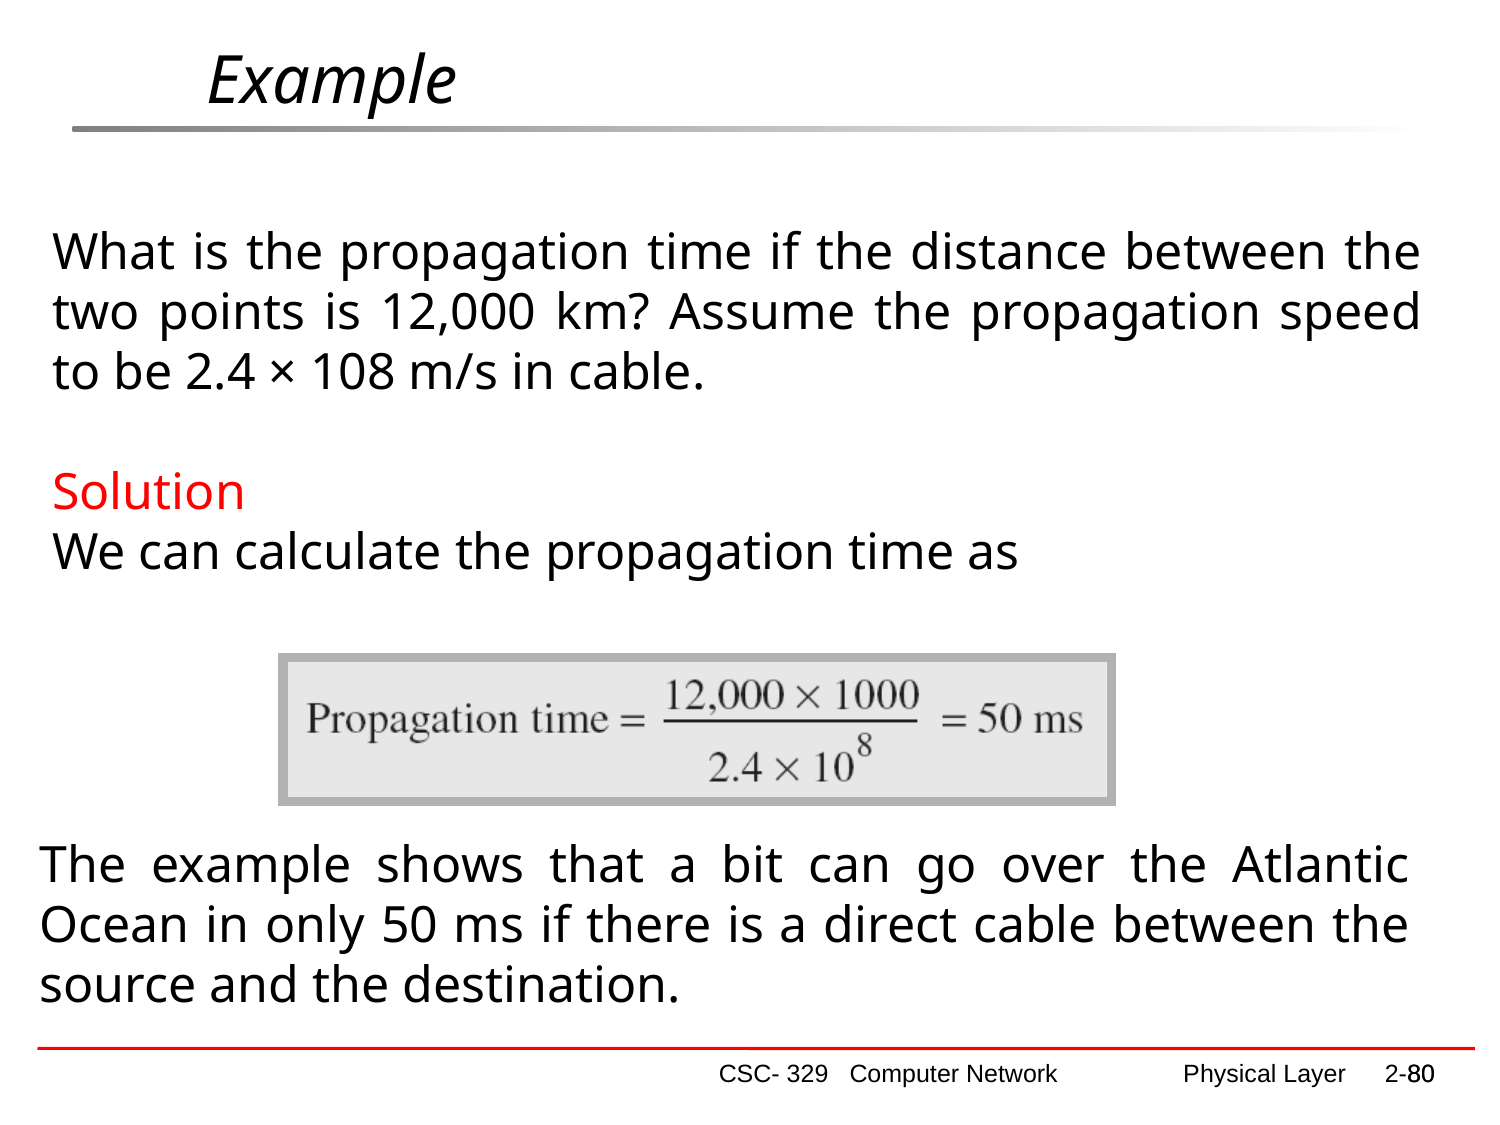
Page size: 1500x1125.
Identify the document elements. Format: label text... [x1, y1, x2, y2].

text_box [72, 126, 1423, 132]
picture [287, 661, 1107, 797]
text_box Example [191, 29, 474, 125]
text_box What is the propagation time if the distance between the two points is 12,000 km? Assume the propagation speed to be 2.4 × 108 m/s in cable. Solution We can calculate the propagation time as [37, 212, 1438, 588]
footer CSC- 329 Computer Network Physical Layer [532, 1049, 1338, 1125]
slide_number 2-80 [1338, 1049, 1451, 1125]
text_box The example shows that a bit can go over the Atlantic Ocean in only 50 ms if there is a direct cable between the source and the destination. [24, 824, 1425, 1020]
text_box [24, 237, 1475, 863]
